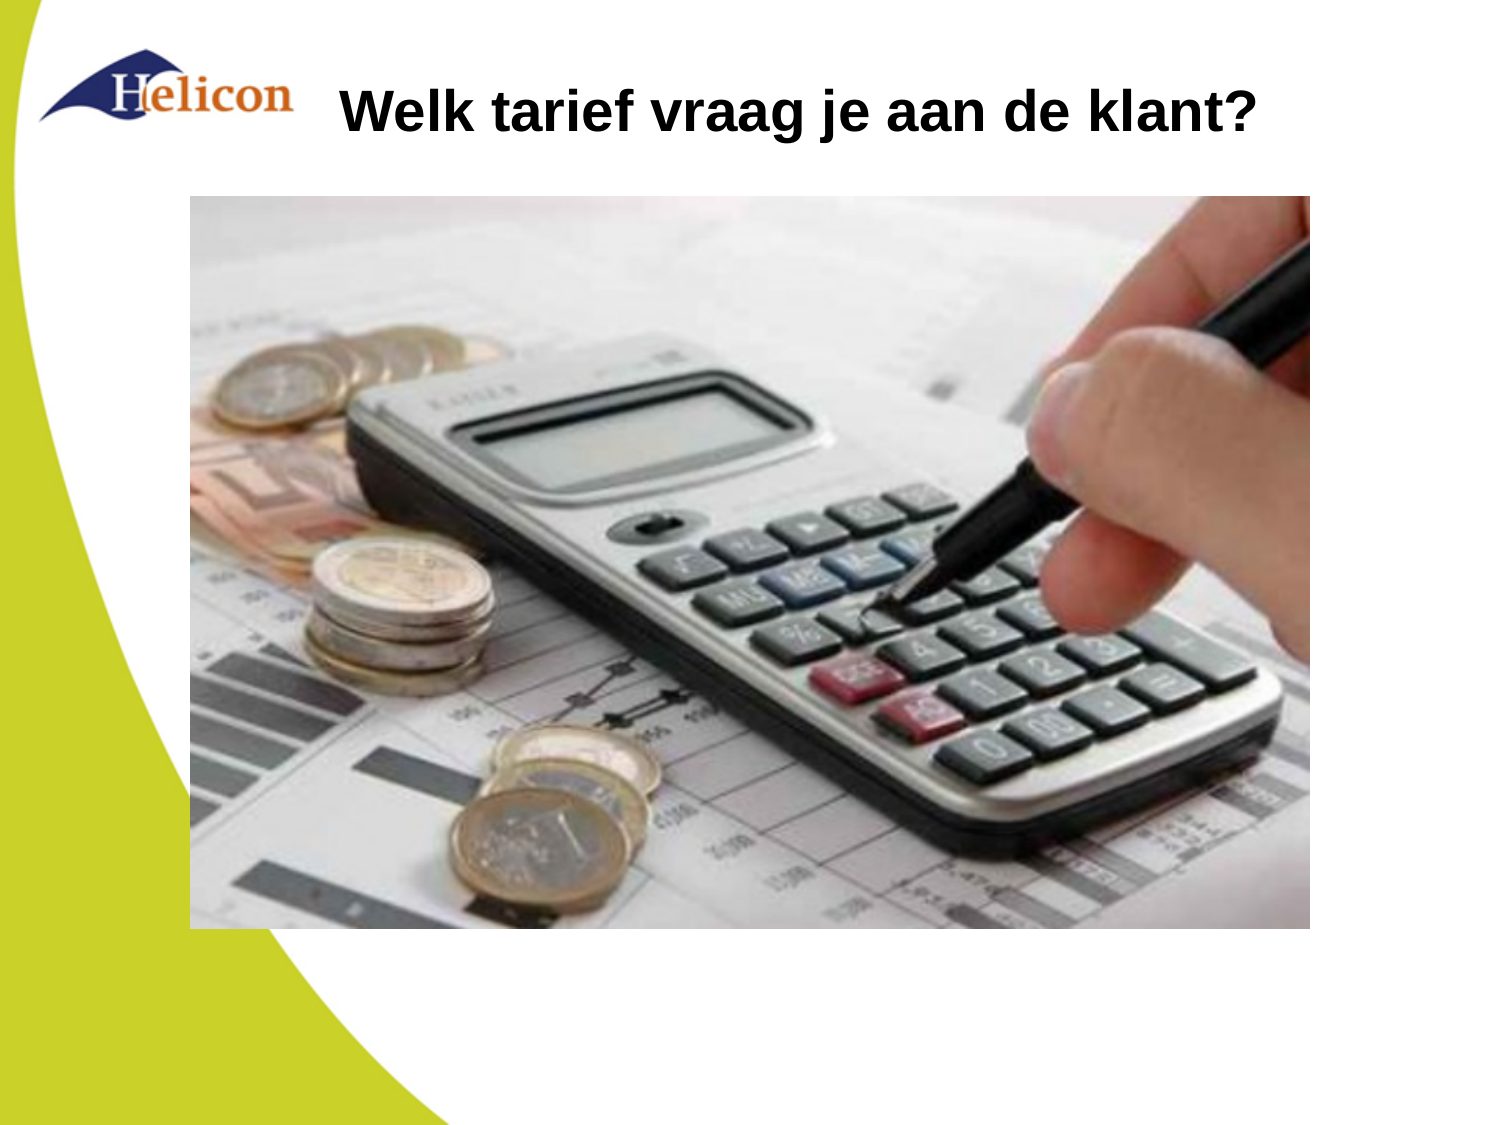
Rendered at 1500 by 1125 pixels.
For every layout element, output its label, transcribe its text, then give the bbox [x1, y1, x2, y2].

picture [0, 0, 1500, 1125]
title Welk tarief vraag je aan de klant? [324, 54, 1415, 161]
